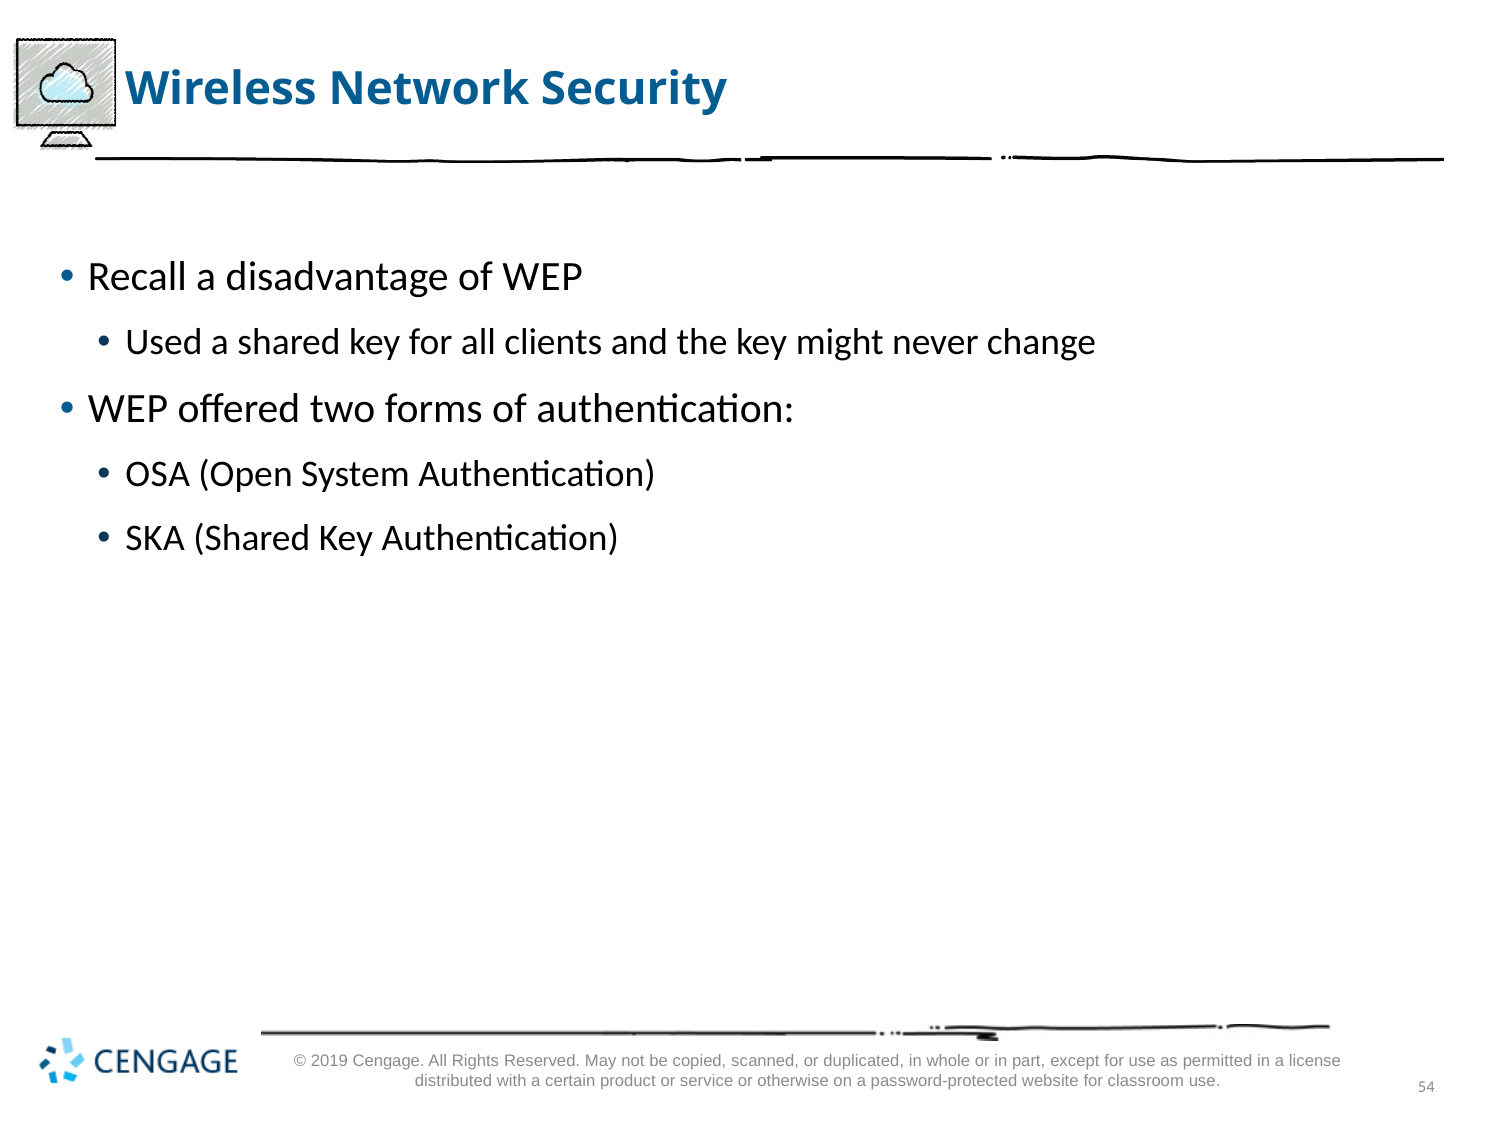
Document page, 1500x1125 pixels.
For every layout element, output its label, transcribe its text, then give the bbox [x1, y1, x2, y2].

picture [261, 1024, 1331, 1041]
picture [95, 155, 1444, 163]
picture [19, 1024, 250, 1096]
picture [13, 36, 117, 151]
footer © 2019 Cengage. All Rights Reserved. May not be copied, scanned, or duplicated, in whole or in part, except for use as permitted in a license distributed with a certain product or service or otherwise on a password-protected website for classroom use. [262, 1050, 1375, 1091]
title Wireless Network Security [125, 66, 1442, 116]
list Recall a disadvantage of W E P Used a shared key for all clients and the key might never change W E P offered two forms of authentication: O S A (Open System Authentication) S K A (Shared Key Authentication) [59, 252, 1441, 562]
